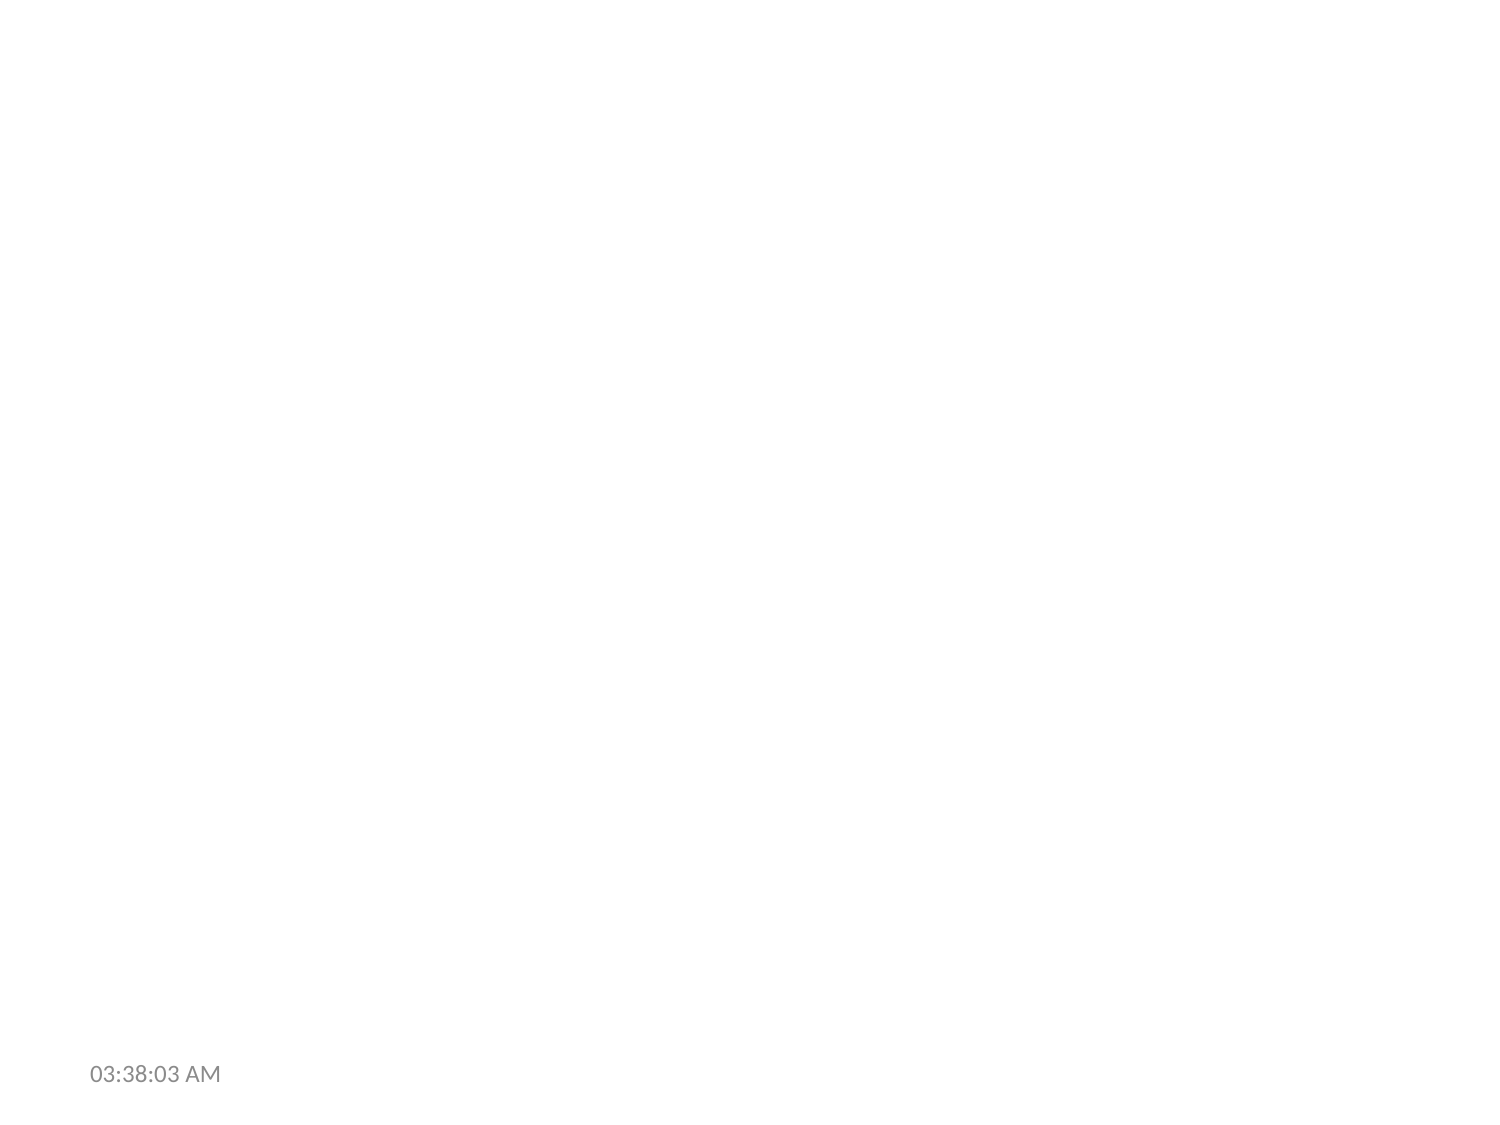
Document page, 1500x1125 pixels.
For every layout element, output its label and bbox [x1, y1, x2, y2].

slide_number [75, 1042, 425, 1103]
